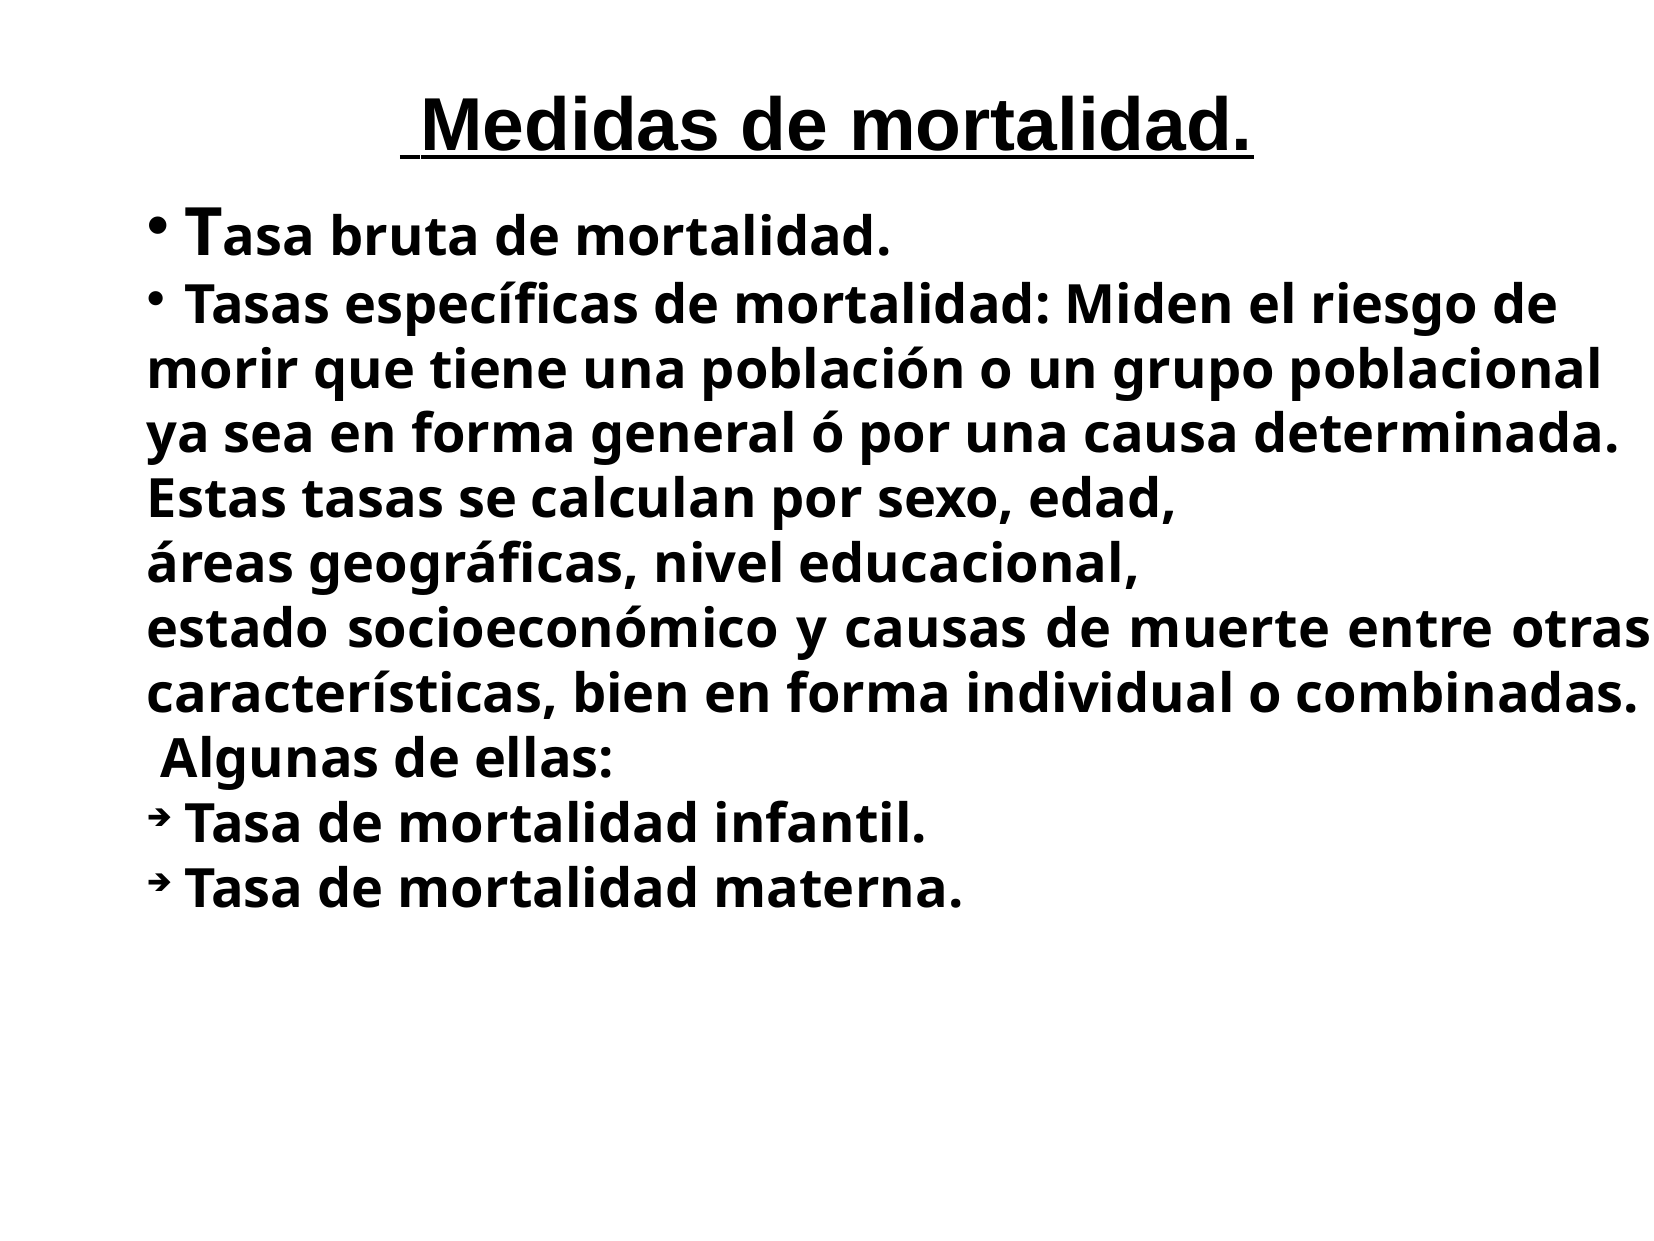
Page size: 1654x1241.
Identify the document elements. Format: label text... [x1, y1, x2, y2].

text_box Tasa bruta de mortalidad. Tasas específicas de mortalidad: Miden el riesgo de morir que tiene una población o un grupo poblacional ya sea en forma general ó por una causa determinada. Estas tasas se calculan por sexo, edad, áreas geográficas, nivel educacional, estado socioeconómico y causas de muerte entre otras características, bien en forma individual o combinadas. Algunas de ellas: Tasa de mortalidad infantil. Tasa de mortalidad materna. [35, 188, 1654, 1241]
text_box Medidas de mortalidad. [82, 75, 1571, 166]
